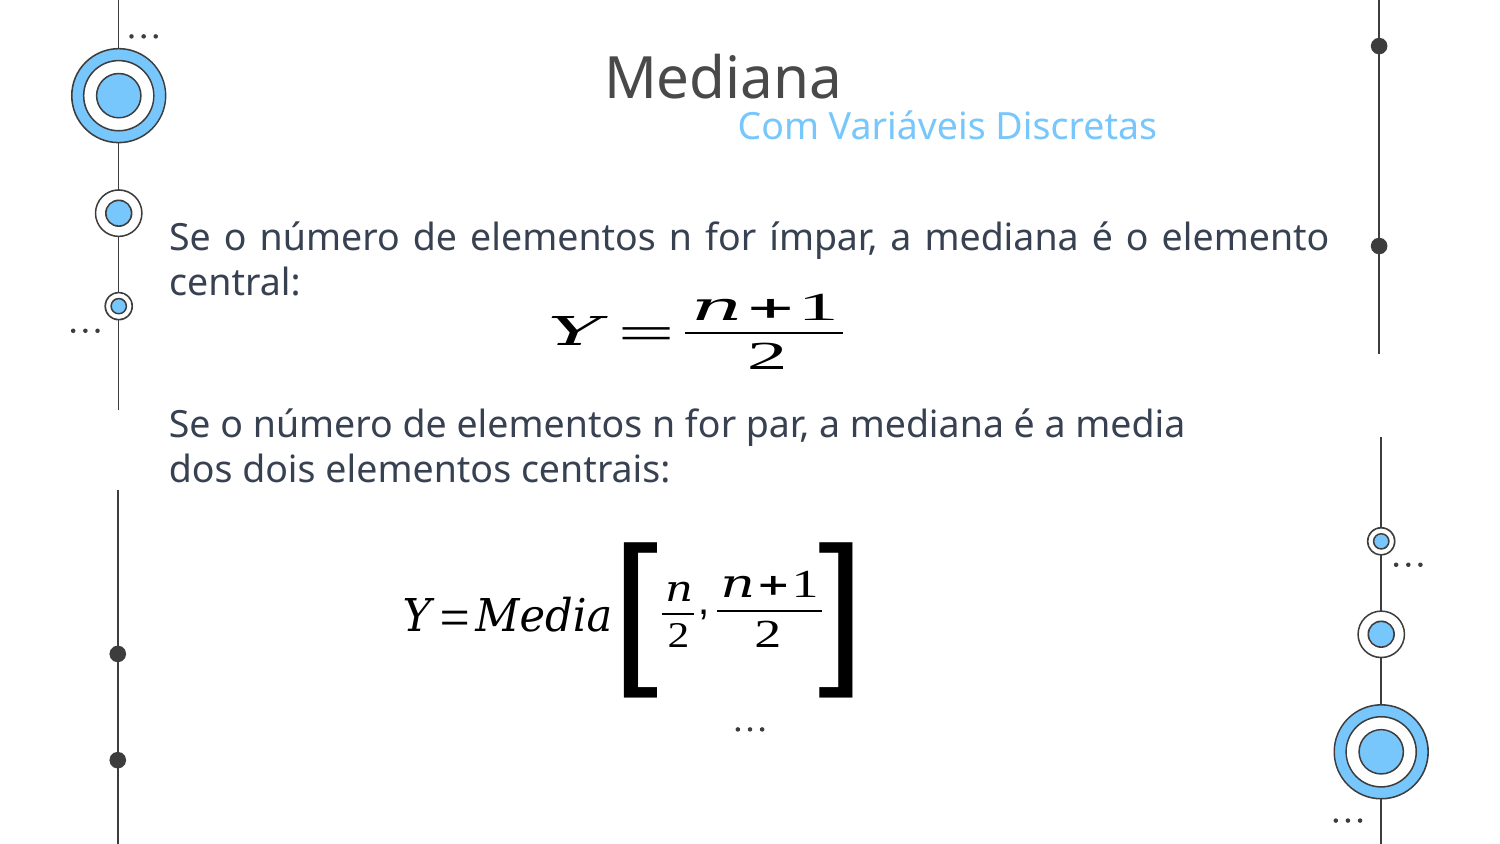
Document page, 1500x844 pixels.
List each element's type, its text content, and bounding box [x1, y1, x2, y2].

text_box Com Variáveis Discretas [722, 94, 1282, 152]
text_box [ [597, 489, 674, 704]
text_box , [697, 572, 710, 623]
text_box ] [803, 489, 880, 704]
title Mediana [328, 25, 1118, 120]
text_box Se o número de elementos n for ímpar, a mediana é o elemento central: [154, 152, 1346, 281]
text_box Se o número de elementos n for par, a mediana é a media dos dois elementos centrais: [154, 392, 1274, 542]
